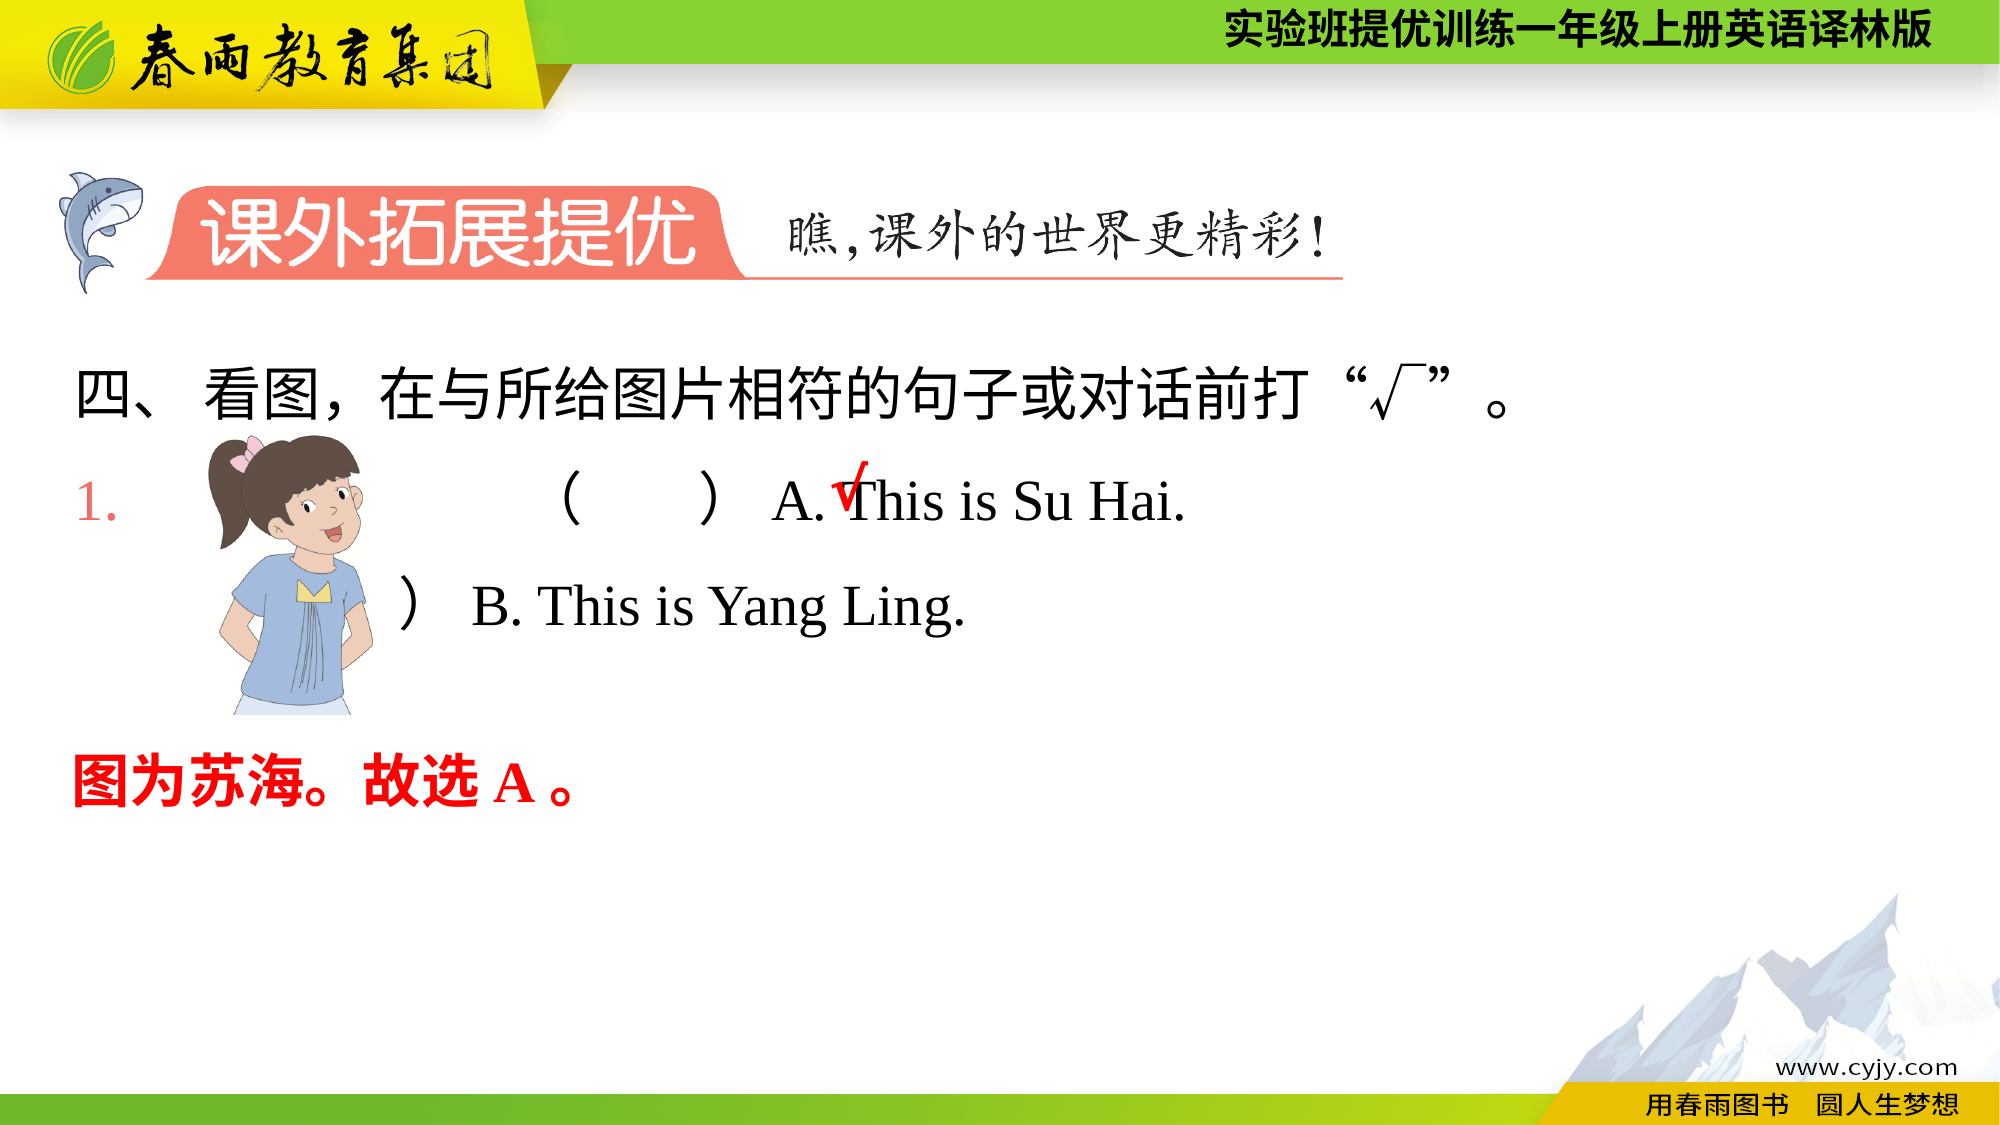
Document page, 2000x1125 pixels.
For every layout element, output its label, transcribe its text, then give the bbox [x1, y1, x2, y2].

picture [0, 0, 2000, 1125]
text_box √ [814, 444, 883, 530]
list 四、 看图，在与所给图片相符的句子或对话前打“√”。 1. （ ）A. This is Su Hai. （ ）B. This is Yang Ling. [59, 314, 1944, 635]
text_box 图为苏海。故选A。 [56, 736, 623, 822]
